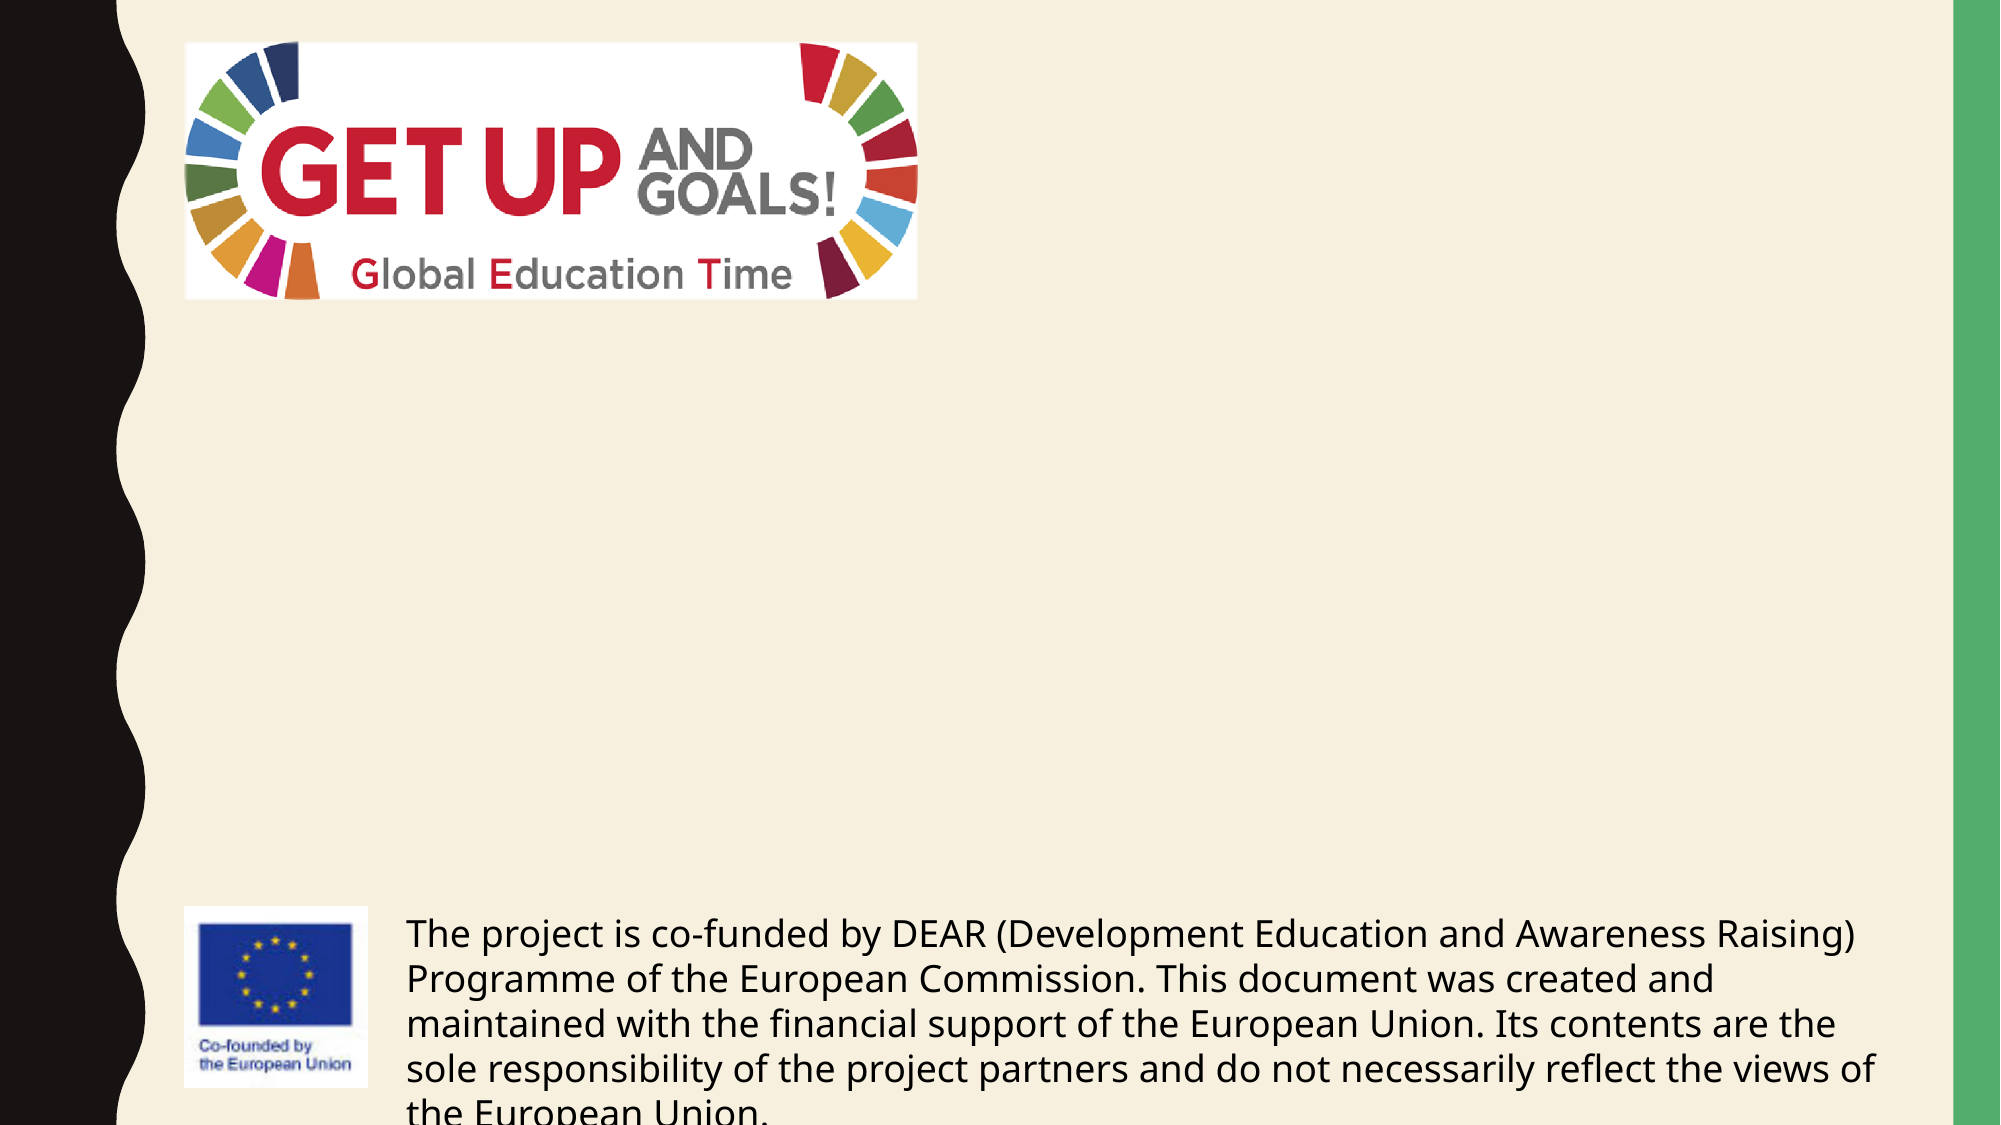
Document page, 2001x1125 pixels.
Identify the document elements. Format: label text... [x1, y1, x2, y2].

picture [184, 906, 368, 1088]
text_box The project is co-funded by DEAR (Development Education and Awareness Raising) Programme of the European Commission. This document was created and maintained with the financial support of the European Union. Its contents are the sole responsibility of the project partners and do not necessarily reflect the views of the European Union. [391, 902, 1924, 1125]
picture [184, 41, 918, 300]
